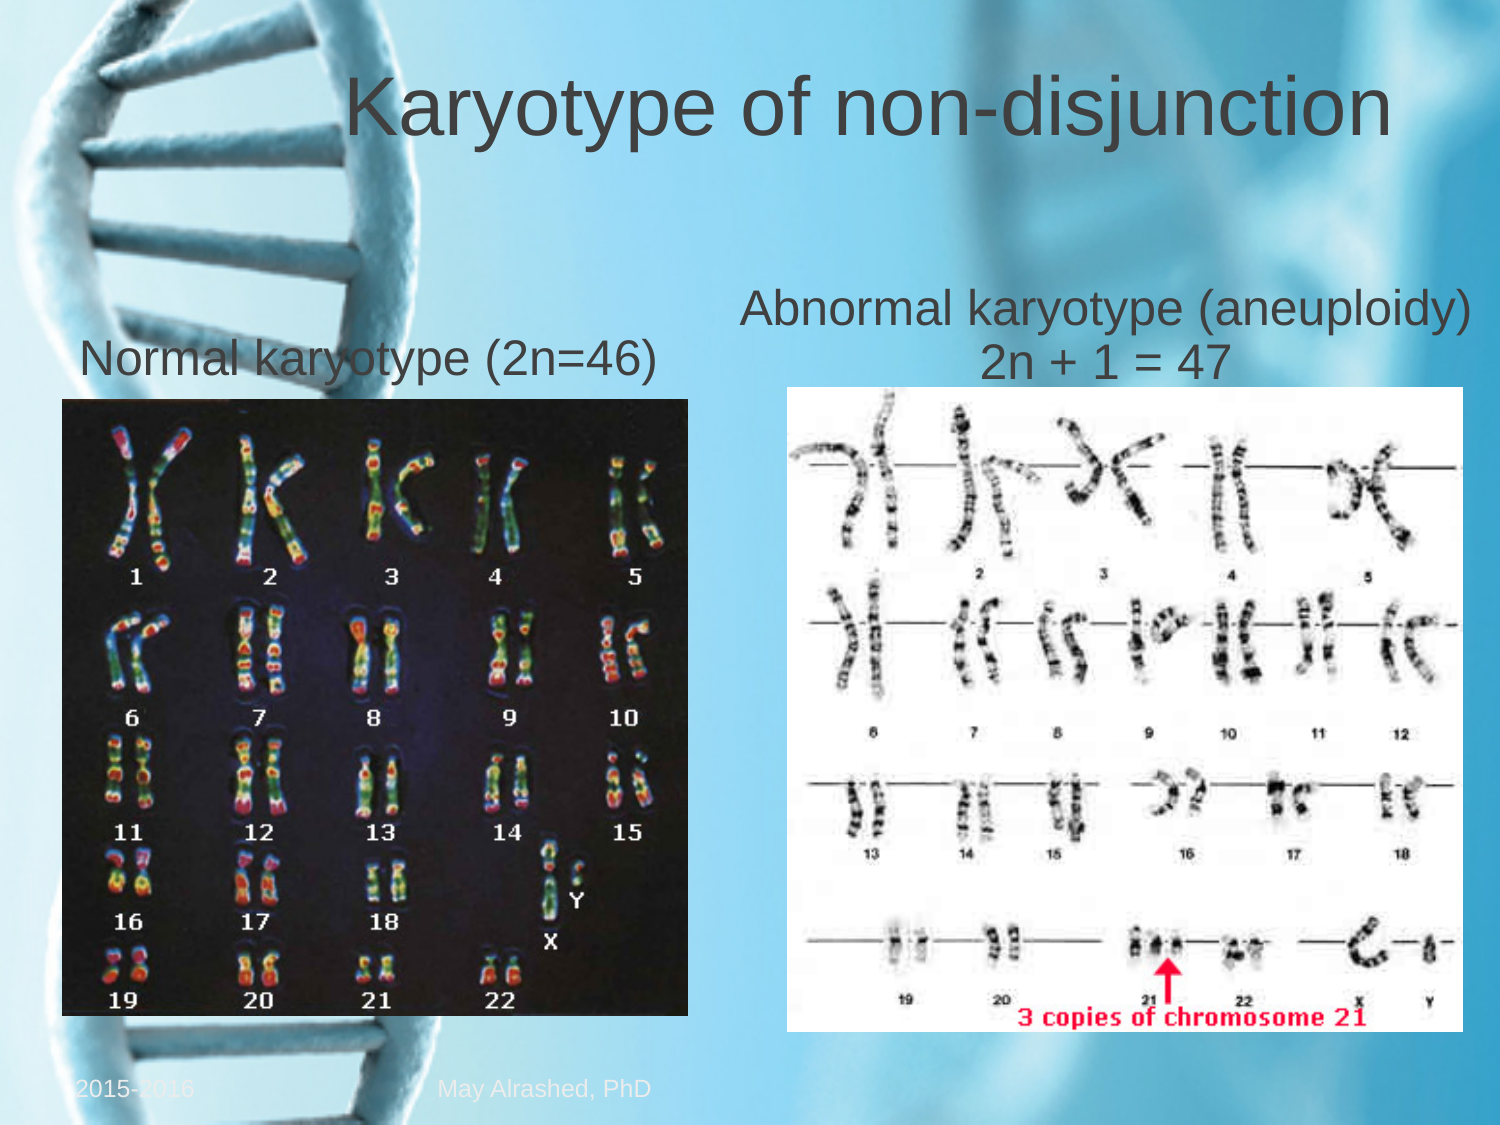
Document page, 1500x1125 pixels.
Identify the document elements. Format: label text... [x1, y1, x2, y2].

footer May Alrashed, PhD [437, 1042, 988, 1103]
text_box Normal karyotype (2n=46) [62, 324, 675, 399]
picture [0, 0, 1500, 1125]
picture [787, 387, 1463, 1032]
text_box Karyotype of non-disjunction [312, 45, 1425, 233]
text_box Abnormal karyotype (aneuploidy) 2n + 1 = 47 [712, 275, 1500, 400]
slide_number 2015-2016 [75, 1042, 425, 1103]
